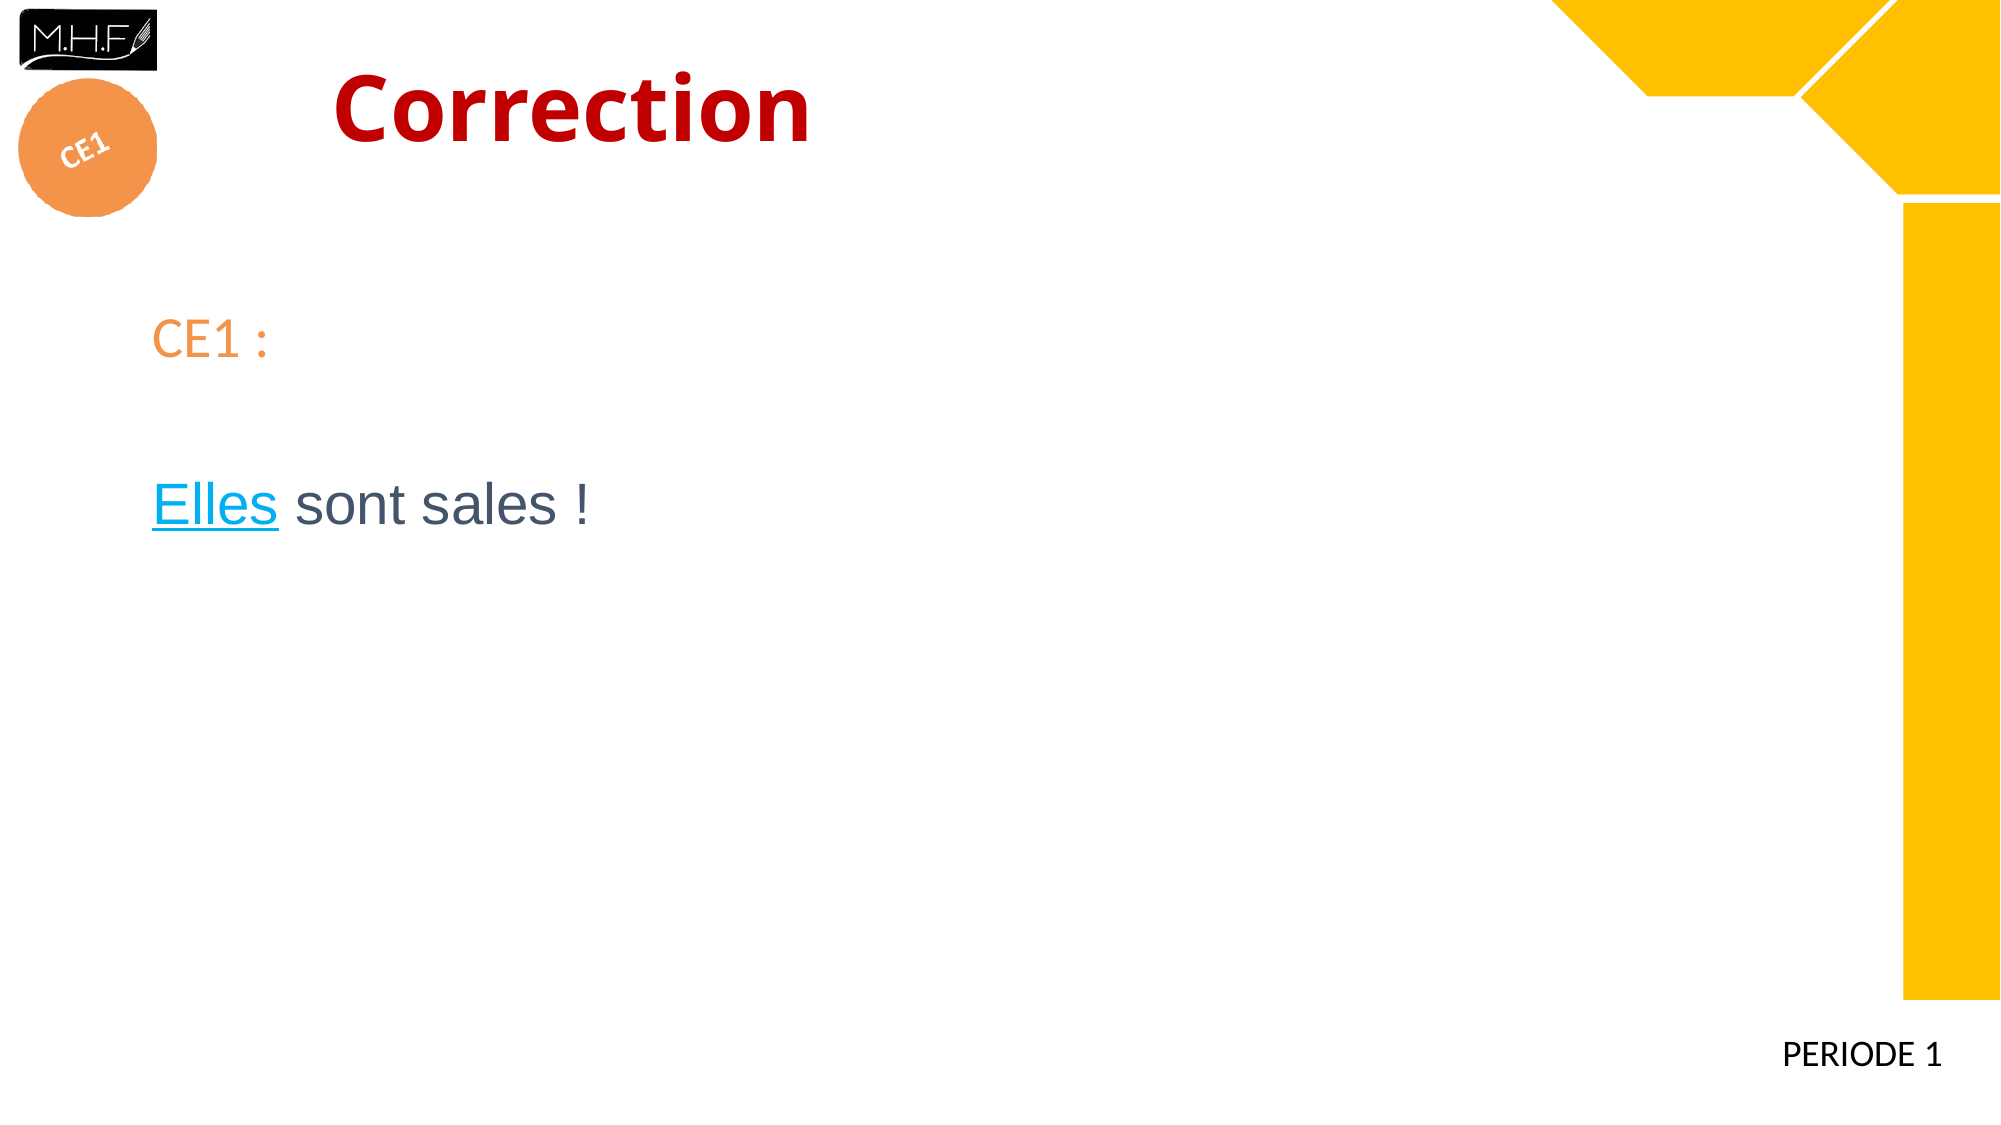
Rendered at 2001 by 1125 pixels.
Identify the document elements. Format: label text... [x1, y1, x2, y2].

text_box [1549, 0, 1892, 98]
text_box PERIODE 1 [1362, 1021, 1967, 1125]
list CE1 : Elles sont sales ! [137, 299, 1863, 1014]
title Correction [316, 3, 1863, 221]
picture [16, 7, 157, 74]
text_box [1902, 202, 2000, 1001]
text_box [1799, 0, 2000, 196]
picture [18, 78, 157, 218]
